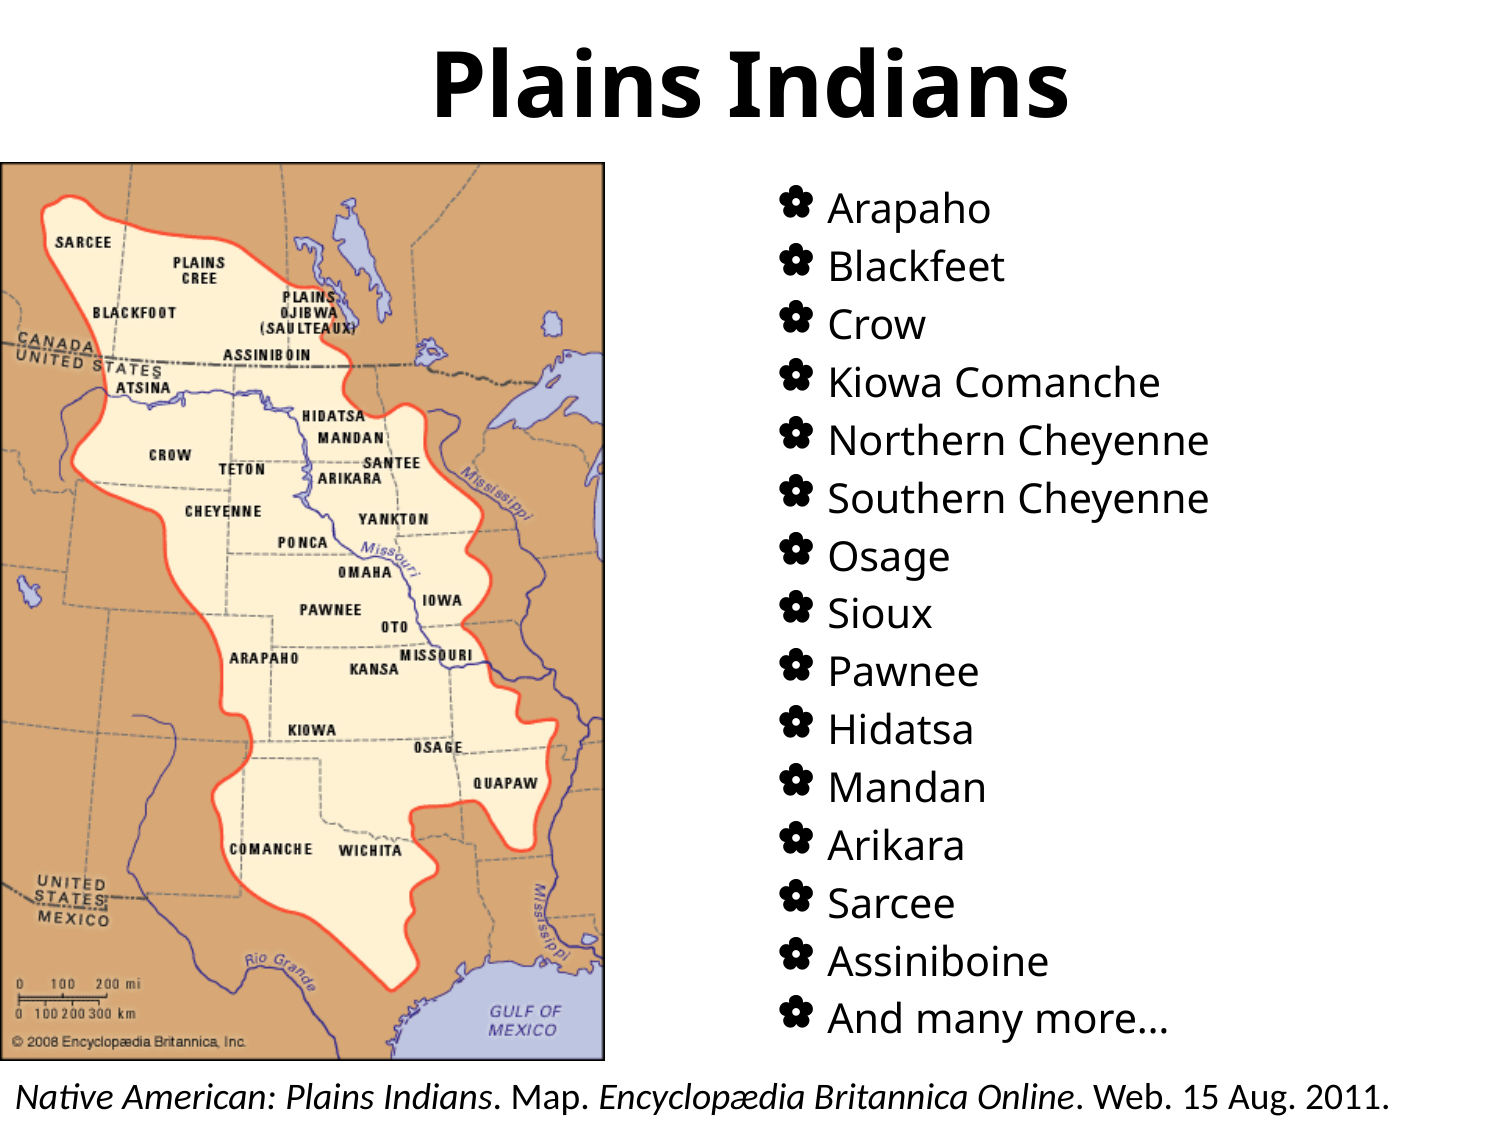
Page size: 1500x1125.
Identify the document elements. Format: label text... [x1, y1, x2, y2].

picture [0, 162, 605, 1062]
text_box Arapaho Blackfeet Crow Kiowa Comanche Northern Cheyenne Southern Cheyenne Osage Sioux Pawnee Hidatsa Mandan Arikara Sarcee Assiniboine And many more… [762, 174, 1500, 1063]
text_box Plains Indians [0, 0, 1500, 163]
text_box Native American: Plains Indians. Map. Encyclopædia Britannica Online. Web. 15 Aug. 2011. [0, 1064, 1500, 1125]
